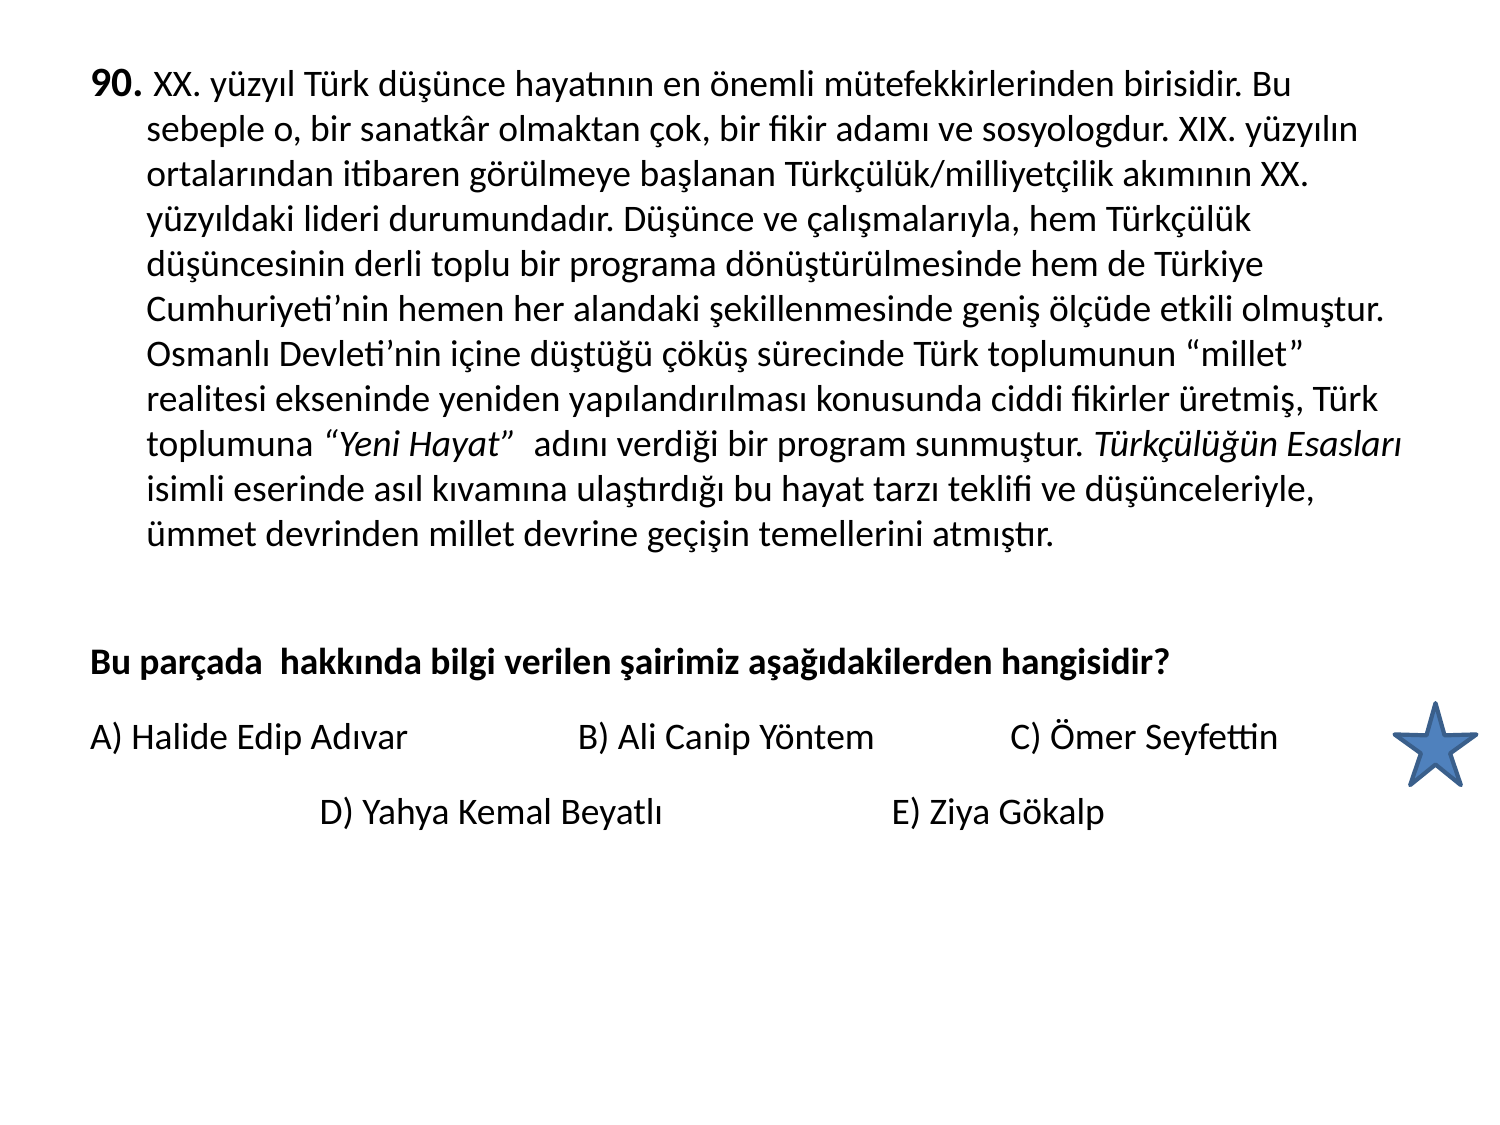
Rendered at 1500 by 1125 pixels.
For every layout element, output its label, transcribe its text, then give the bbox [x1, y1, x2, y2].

text_box [1392, 701, 1479, 787]
list 90. XX. yüzyıl Türk düşünce hayatının en önemli mütefekkirlerinden birisidir. Bu sebeple o, bir sanatkâr olmaktan çok, bir fikir adamı ve sosyologdur. XIX. yüzyılın ortalarından itibaren görülmeye başlanan Türkçülük/milliyetçilik akımının XX. yüzyıldaki lideri durumundadır. Düşünce ve çalışmalarıyla, hem Türkçülük düşüncesinin derli toplu bir programa dönüştürülmesinde hem de Türkiye Cumhuriyeti’nin hemen her alandaki şekillenmesinde geniş ölçüde etkili olmuştur. Osmanlı Devleti’nin içine düştüğü çöküş sürecinde Türk toplumunun “millet” realitesi ekseninde yeniden yapılandırılması konusunda ciddi fikirler üretmiş, Türk toplumuna “Yeni Hayat” adını verdiği bir program sunmuştur. Türkçülüğün Esasları isimli eserinde asıl kıvamına ulaştırdığı bu hayat tarzı teklifi ve düşünceleriyle, ümmet devrinden millet devrine geçişin temellerini atmıştır. Bu parçada hakkında bilgi verilen şairimiz aşağıdakilerden hangisidir? A) Halide Edip Adıvar B) Ali Canip Yöntem C) Ömer Seyfettin D) Yahya Kemal Beyatlı E) Ziya Gökalp [75, 46, 1425, 1005]
